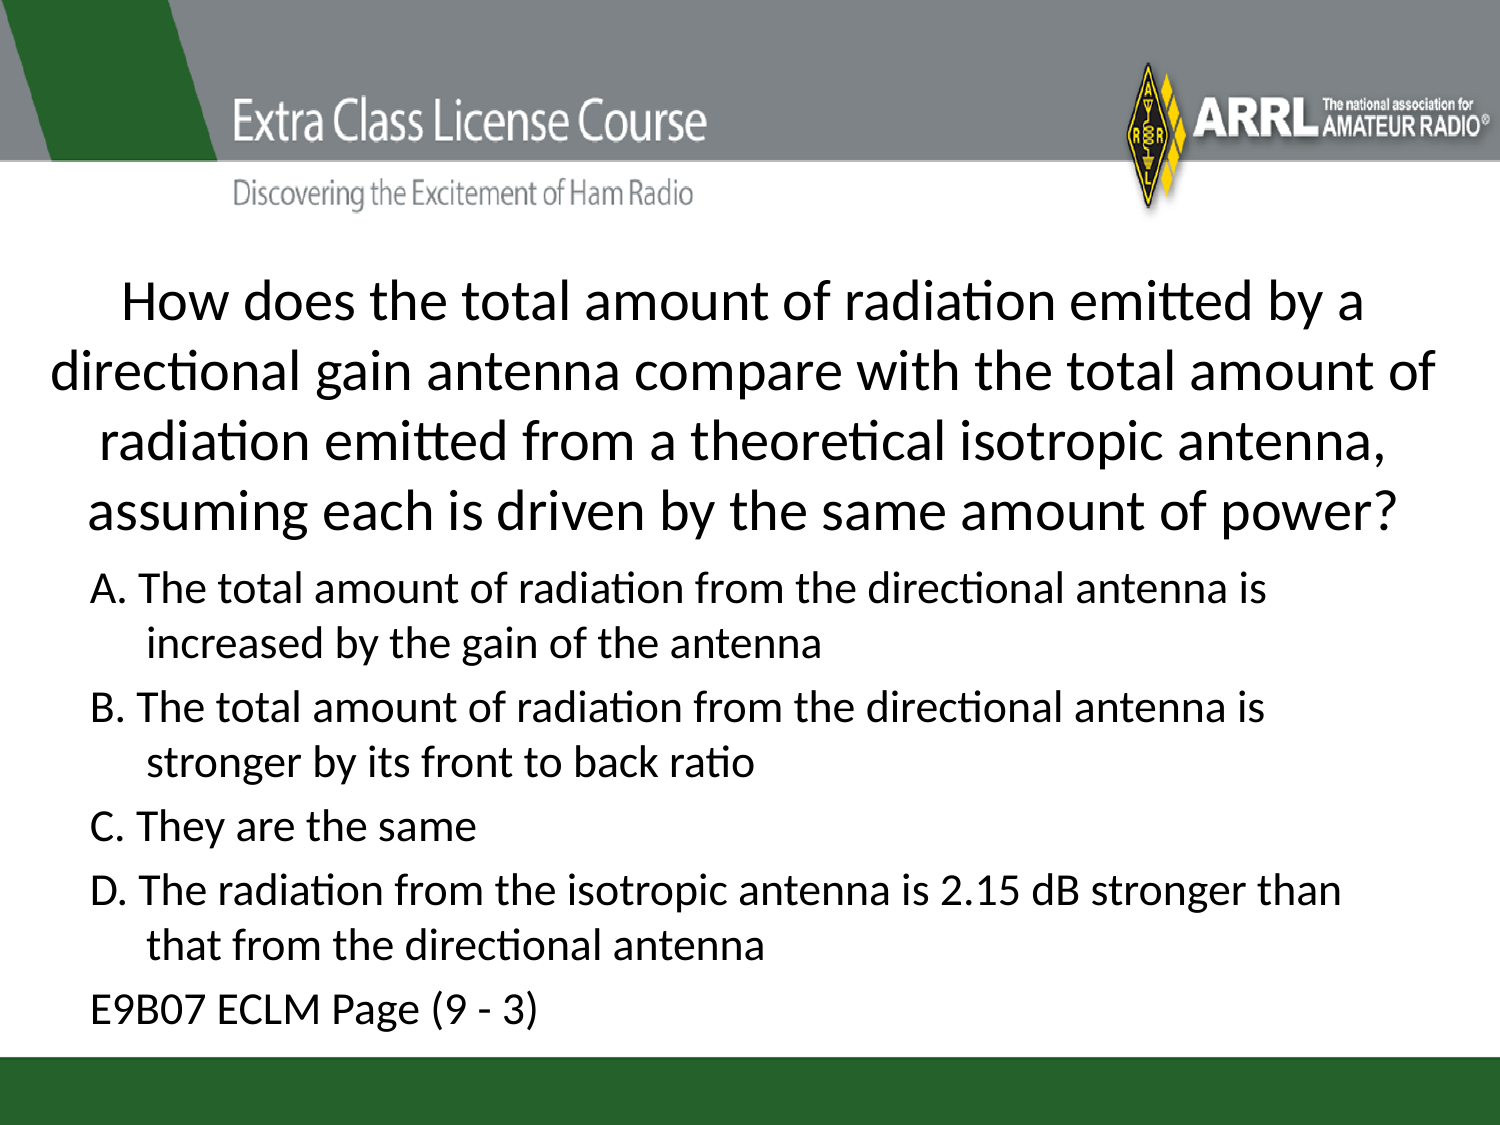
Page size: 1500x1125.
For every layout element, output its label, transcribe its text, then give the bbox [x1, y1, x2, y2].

title How does the total amount of radiation emitted by a directional gain antenna compare with the total amount of radiation emitted from a theoretical isotropic antenna, assuming each is driven by the same amount of power? [24, 254, 1463, 435]
list A. The total amount of radiation from the directional antenna is increased by the gain of the antenna B. The total amount of radiation from the directional antenna is stronger by its front to back ratio C. They are the same D. The radiation from the isotropic antenna is 2.15 dB stronger than that from the directional antenna E9B07 ECLM Page (9 - 3) [75, 549, 1425, 1050]
picture [0, 0, 1500, 1125]
